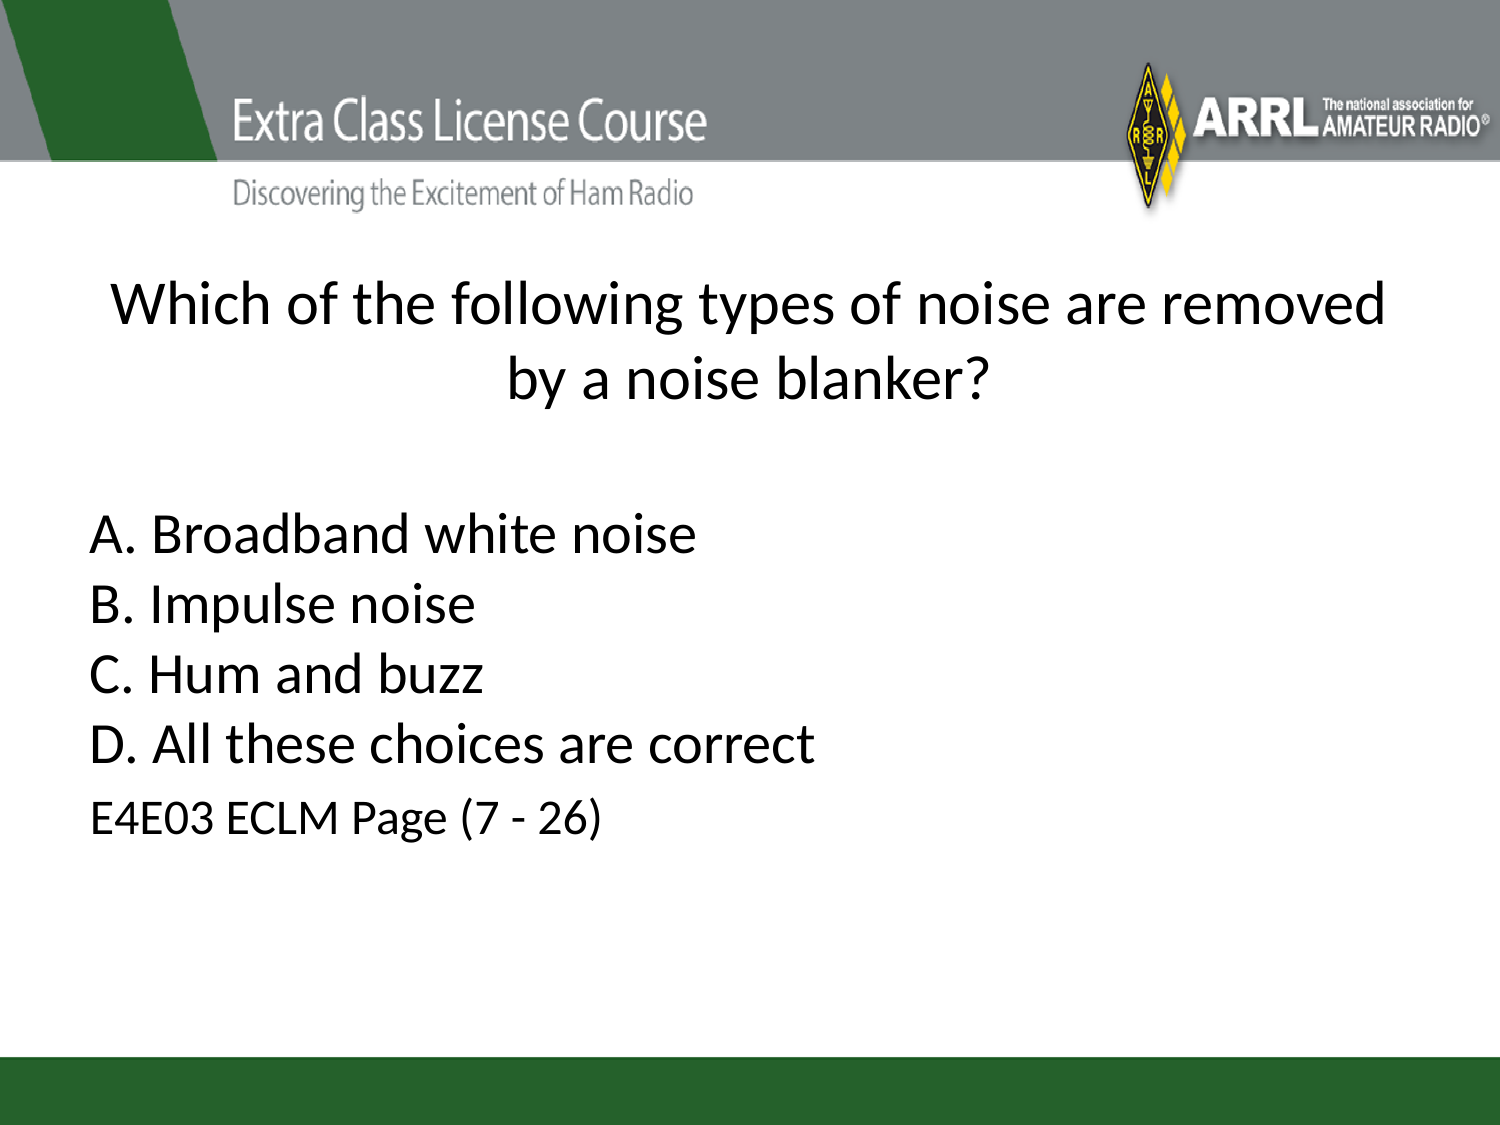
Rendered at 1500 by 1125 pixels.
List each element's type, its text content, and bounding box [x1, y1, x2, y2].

picture [0, 0, 1500, 1125]
title Which of the following types of noise are removed by a noise blanker? [75, 254, 1425, 435]
list A. Broadband white noise B. Impulse noise C. Hum and buzz D. All these choices are correct E4E03 ECLM Page (7 - 26) [75, 487, 1425, 1005]
